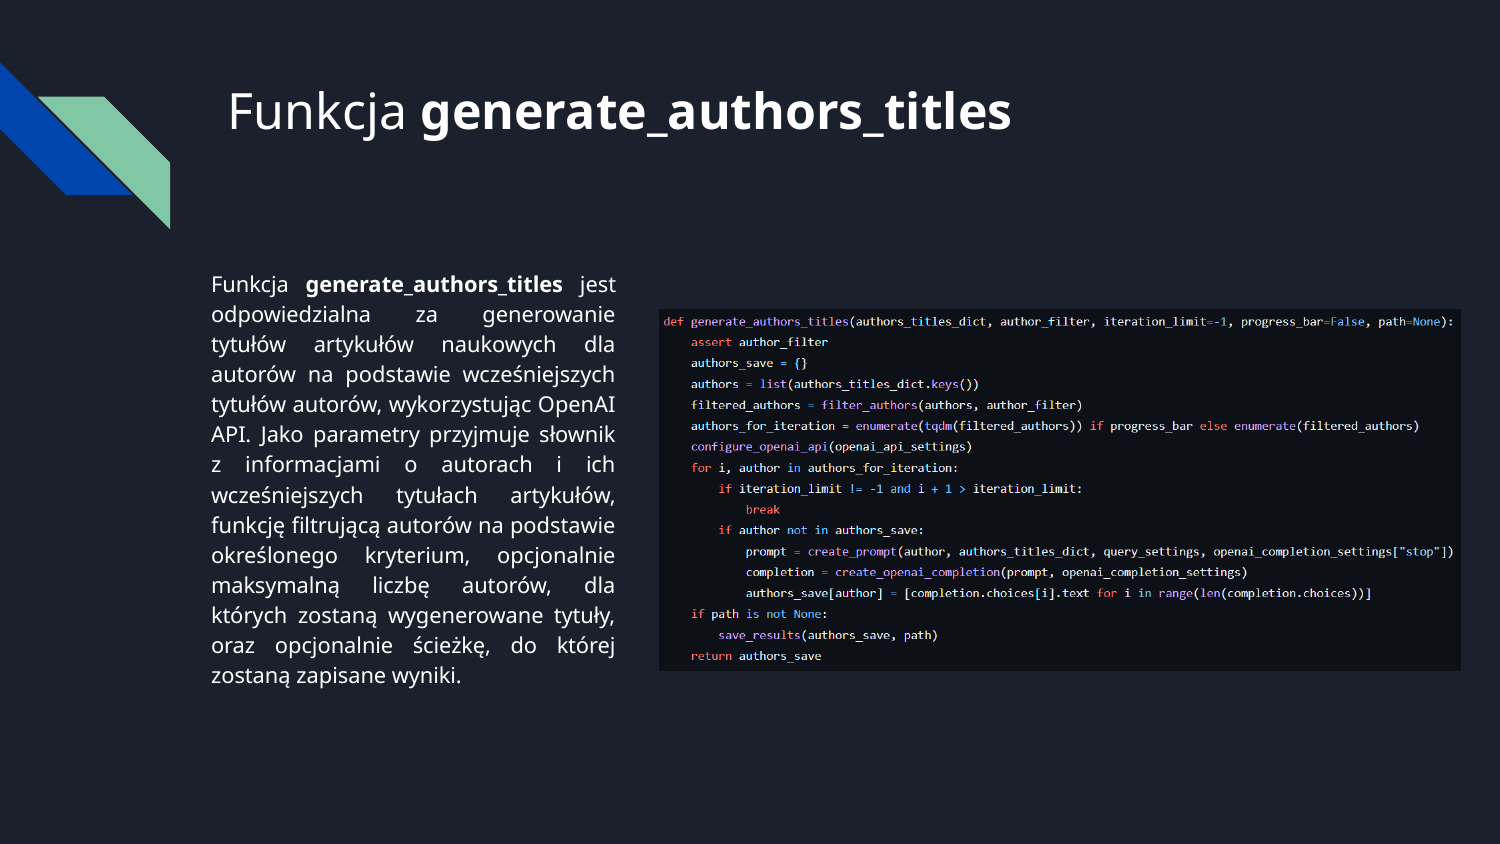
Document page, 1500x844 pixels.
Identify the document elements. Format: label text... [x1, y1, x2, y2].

title Funkcja generate_authors_titles [212, 64, 1368, 215]
picture [658, 309, 1462, 671]
list Funkcja generate_authors_titles jest odpowiedzialna za generowanie tytułów artykułów naukowych dla autorów na podstawie wcześniejszych tytułów autorów, wykorzystując OpenAI API. Jako parametry przyjmuje słownik z informacjami o autorach i ich wcześniejszych tytułach artykułów, funkcję filtrującą autorów na podstawie określonego kryterium, opcjonalnie maksymalną liczbę autorów, dla których zostaną wygenerowane tytuły, oraz opcjonalnie ścieżkę, do której zostaną zapisane wyniki. [196, 251, 632, 730]
